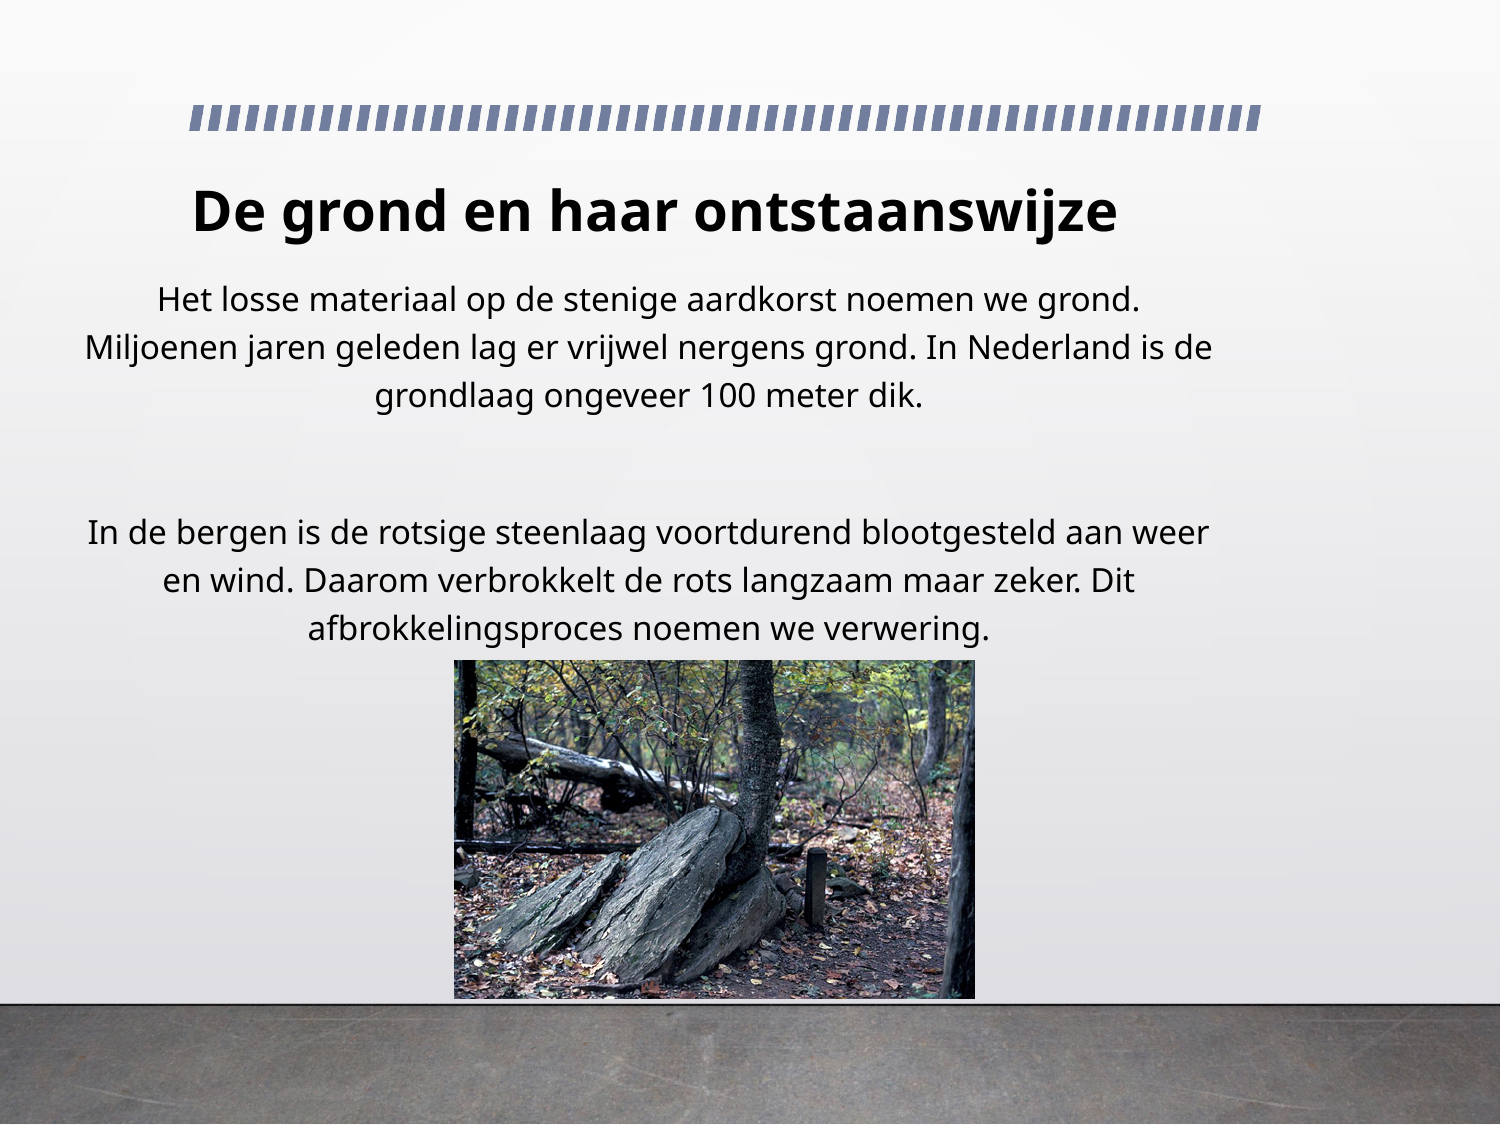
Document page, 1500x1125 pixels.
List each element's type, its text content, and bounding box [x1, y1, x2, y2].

title De grond en haar ontstaanswijze [112, 101, 1199, 244]
picture [454, 660, 975, 999]
subtitle Het losse materiaal op de stenige aardkorst noemen we grond. Miljoenen jaren geleden lag er vrijwel nergens grond. In Nederland is de grondlaag ongeveer 100 meter dik. In de bergen is de rotsige steenlaag voortdurend blootgesteld aan weer en wind. Daarom verbrokkelt de rots langzaam maar zeker. Dit afbrokkelingsproces noemen we verwering. [64, 255, 1235, 882]
picture [0, 1004, 1500, 1124]
